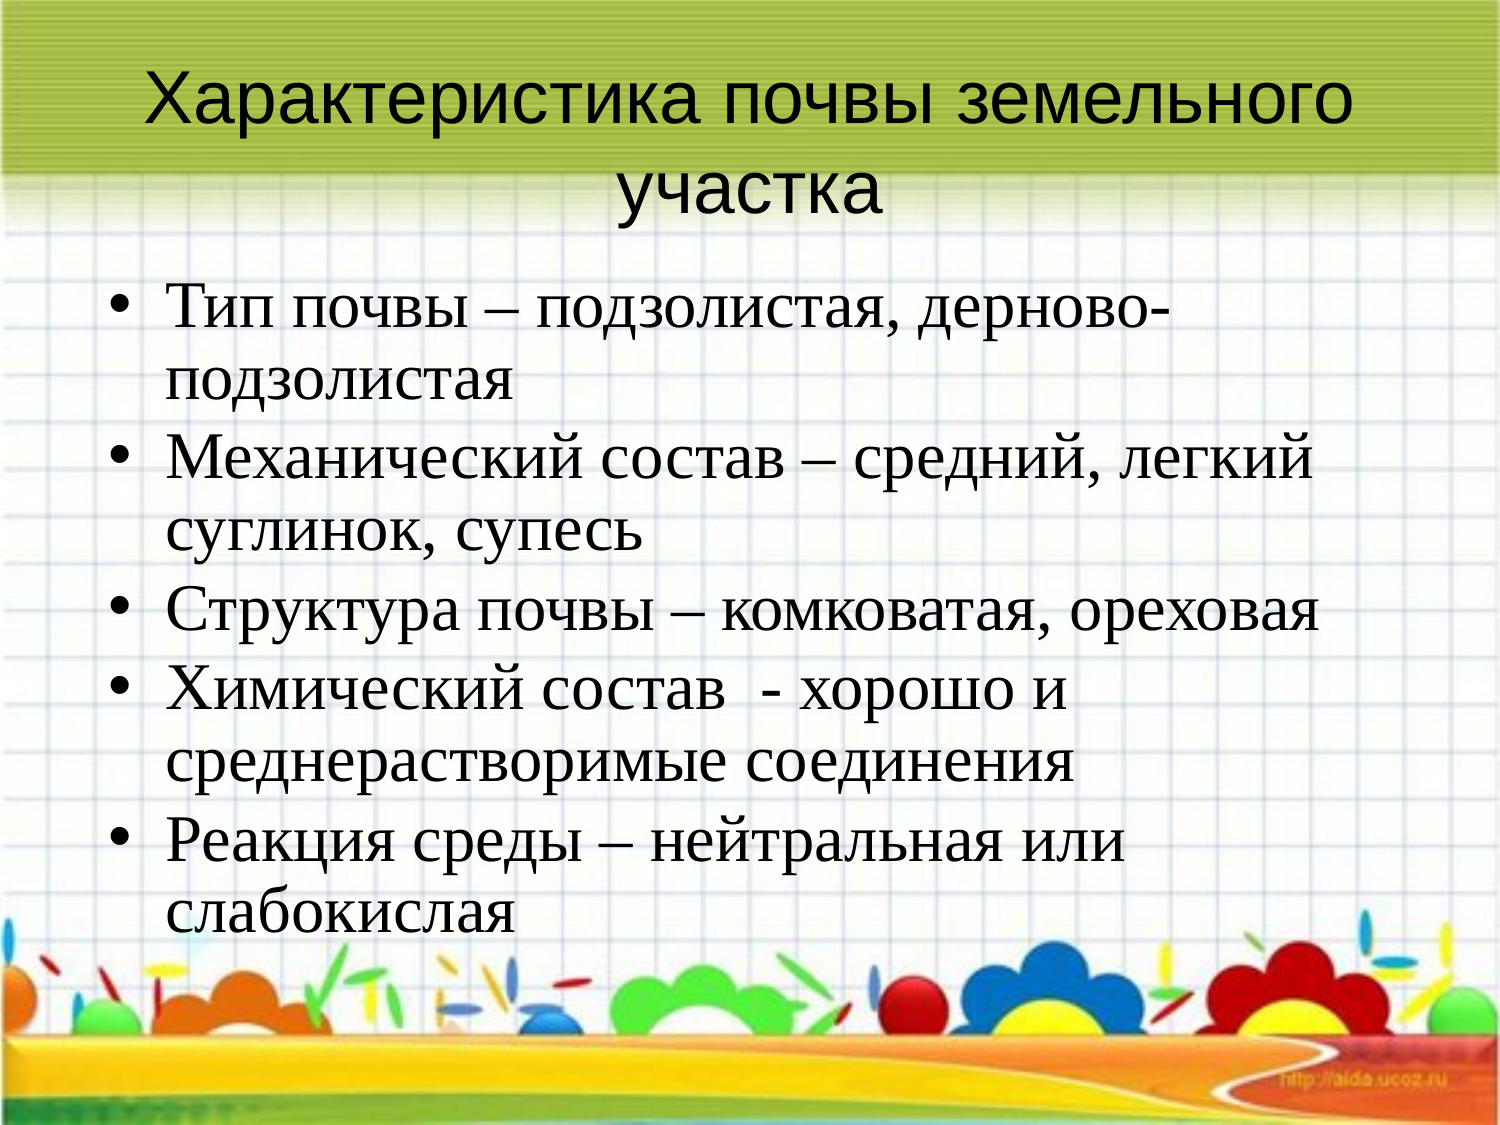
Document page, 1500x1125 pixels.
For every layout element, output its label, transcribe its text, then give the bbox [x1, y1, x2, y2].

title Характеристика почвы земельного участка [75, 45, 1425, 233]
list Тип почвы – подзолистая, дерново-подзолистая Механический состав – средний, легкий суглинок, супесь Структура почвы – комковатая, ореховая Химический состав - хорошо и среднерастворимые соединения Реакция среды – нейтральная или слабокислая [75, 262, 1425, 1005]
picture [0, 0, 1500, 1125]
